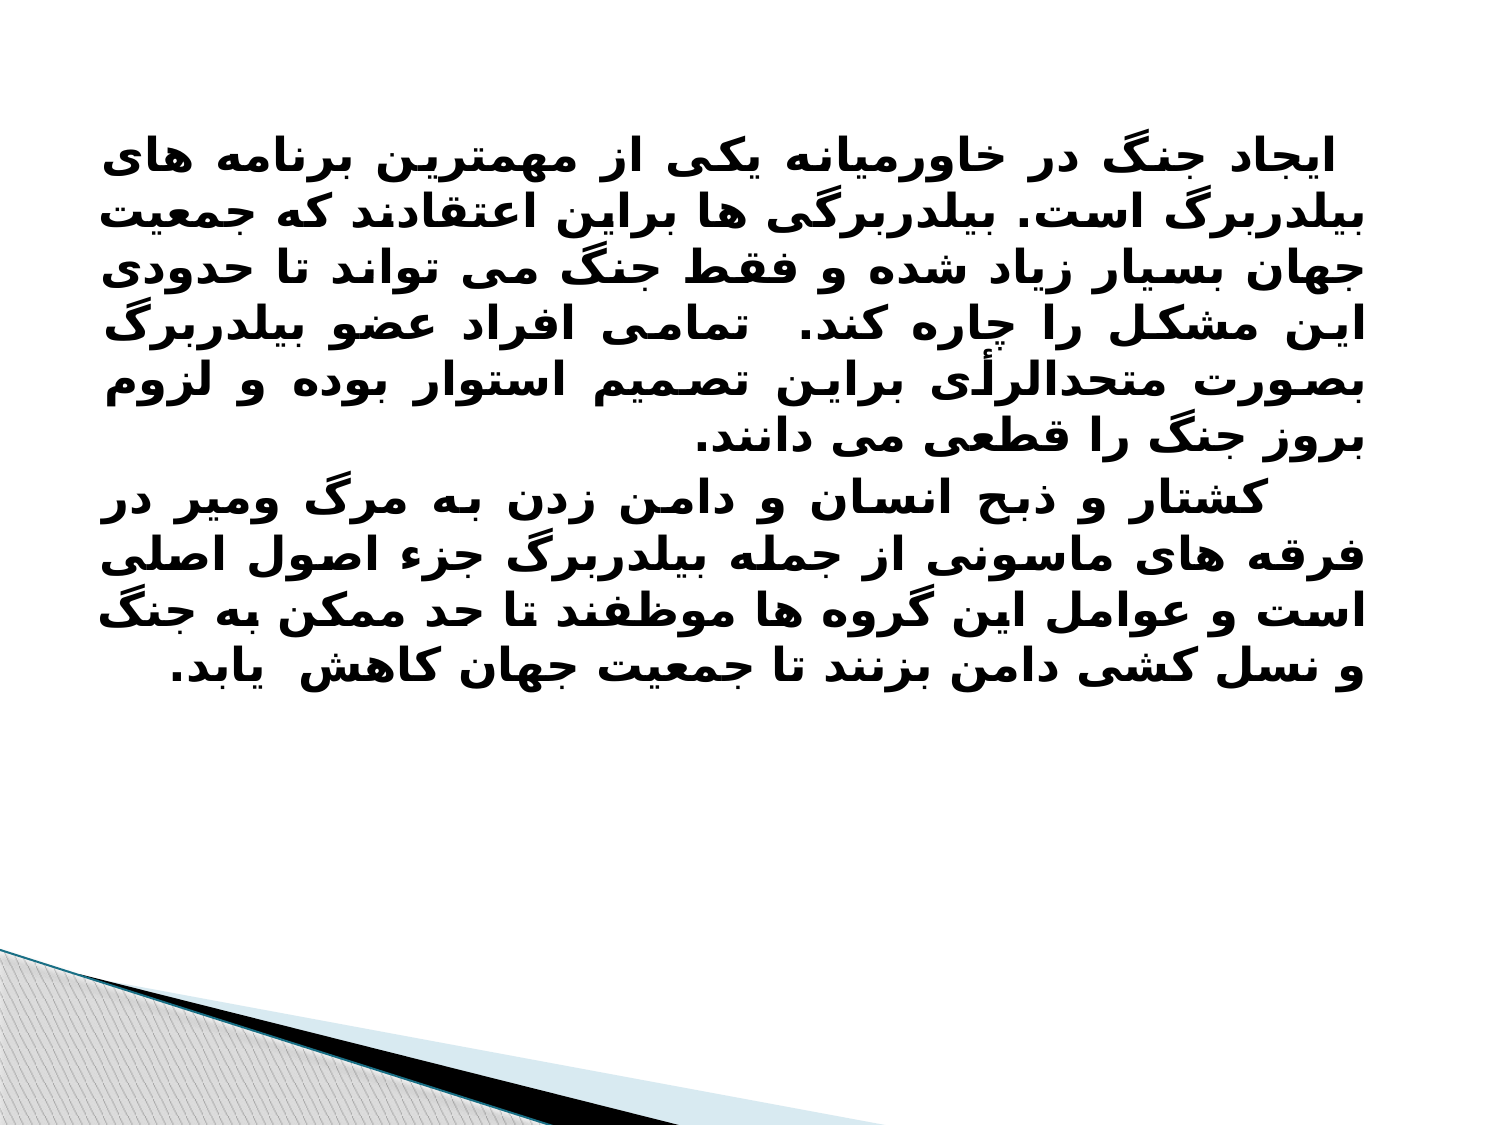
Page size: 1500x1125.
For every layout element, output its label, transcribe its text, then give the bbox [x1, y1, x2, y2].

list ایجاد جنگ در خاورمیانه یکی از مهمترین برنامه های بیلدربرگ است. بیلدربرگی ها براین اعتقادند که جمعیت جهان بسیار زیاد شده و فقط جنگ می تواند تا حدودی این مشکل را چاره کند. تمامی افراد عضو بیلدربرگ بصورت متحدالرأی براین تصمیم استوار بوده و لزوم بروز جنگ را قطعی می دانند. کشتار و ذبح انسان و دامن زدن به مرگ ومیر در فرقه های ماسونی از جمله بیلدربرگ جزء اصول اصلی است و عوامل این گروه ها موظفند تا حد ممکن به جنگ و نسل کشی دامن بزنند تا جمعیت جهان کاهش یابد. [82, 117, 1432, 727]
